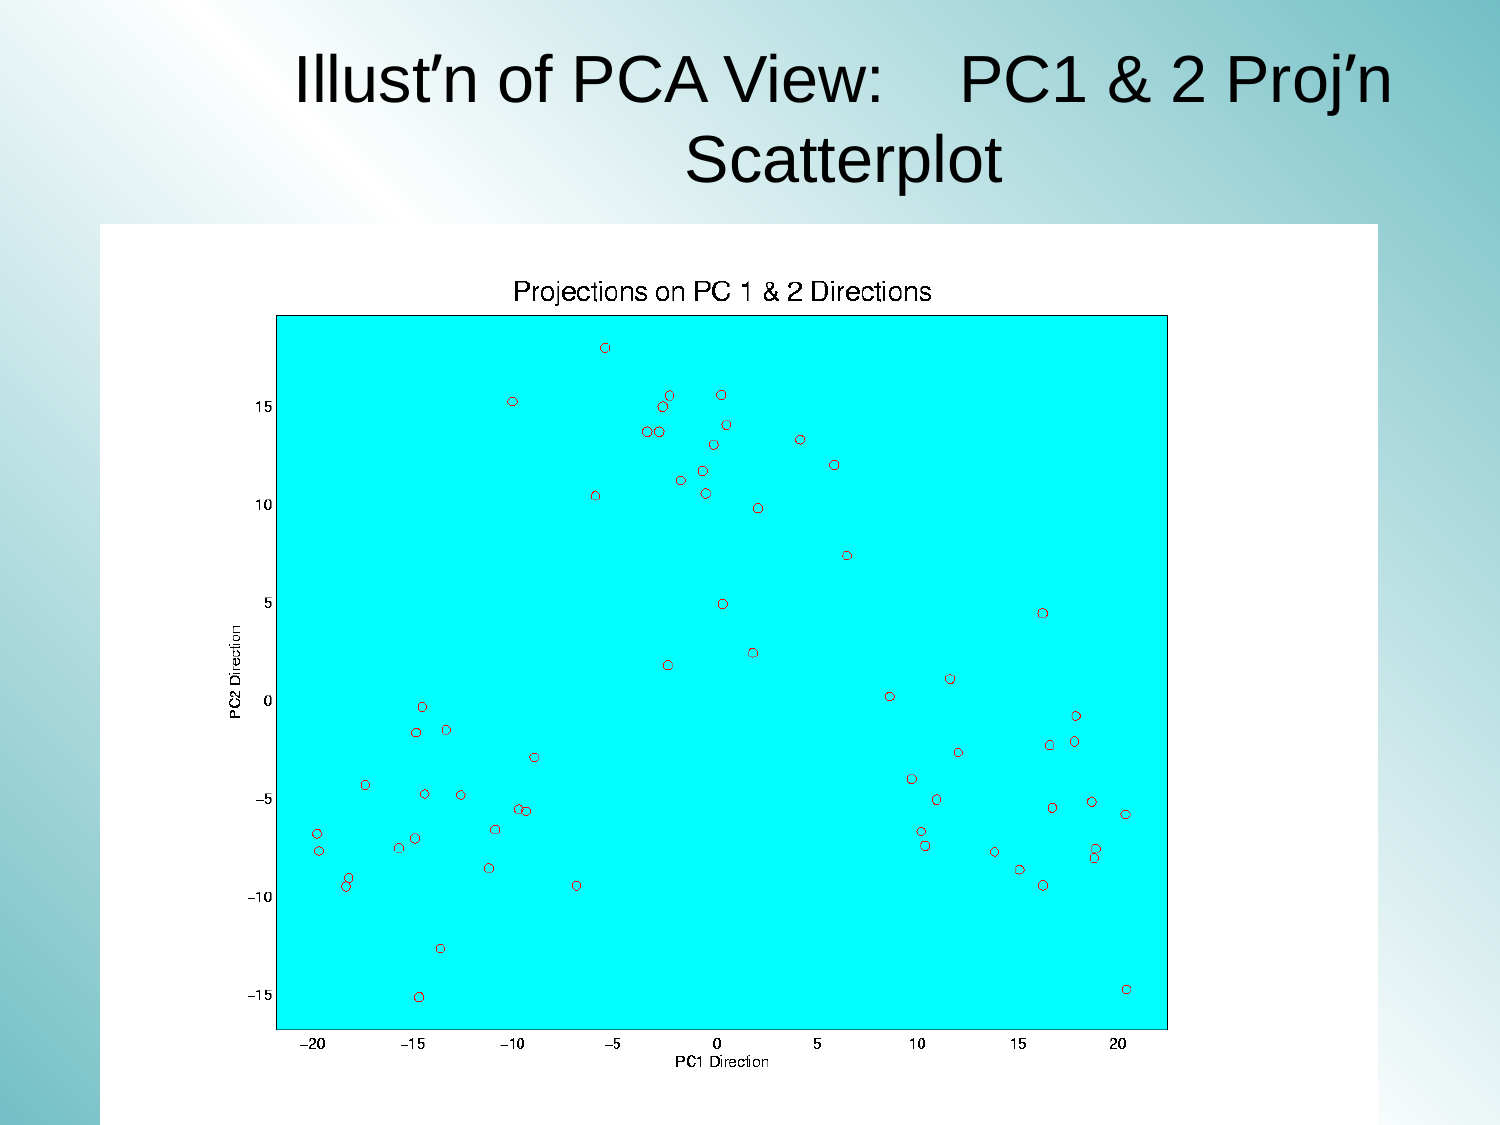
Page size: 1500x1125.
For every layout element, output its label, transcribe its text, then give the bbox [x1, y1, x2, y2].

title Illust’n of PCA View: PC1 & 2 Proj’n Scatterplot [237, 75, 1450, 156]
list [99, 224, 1378, 1125]
